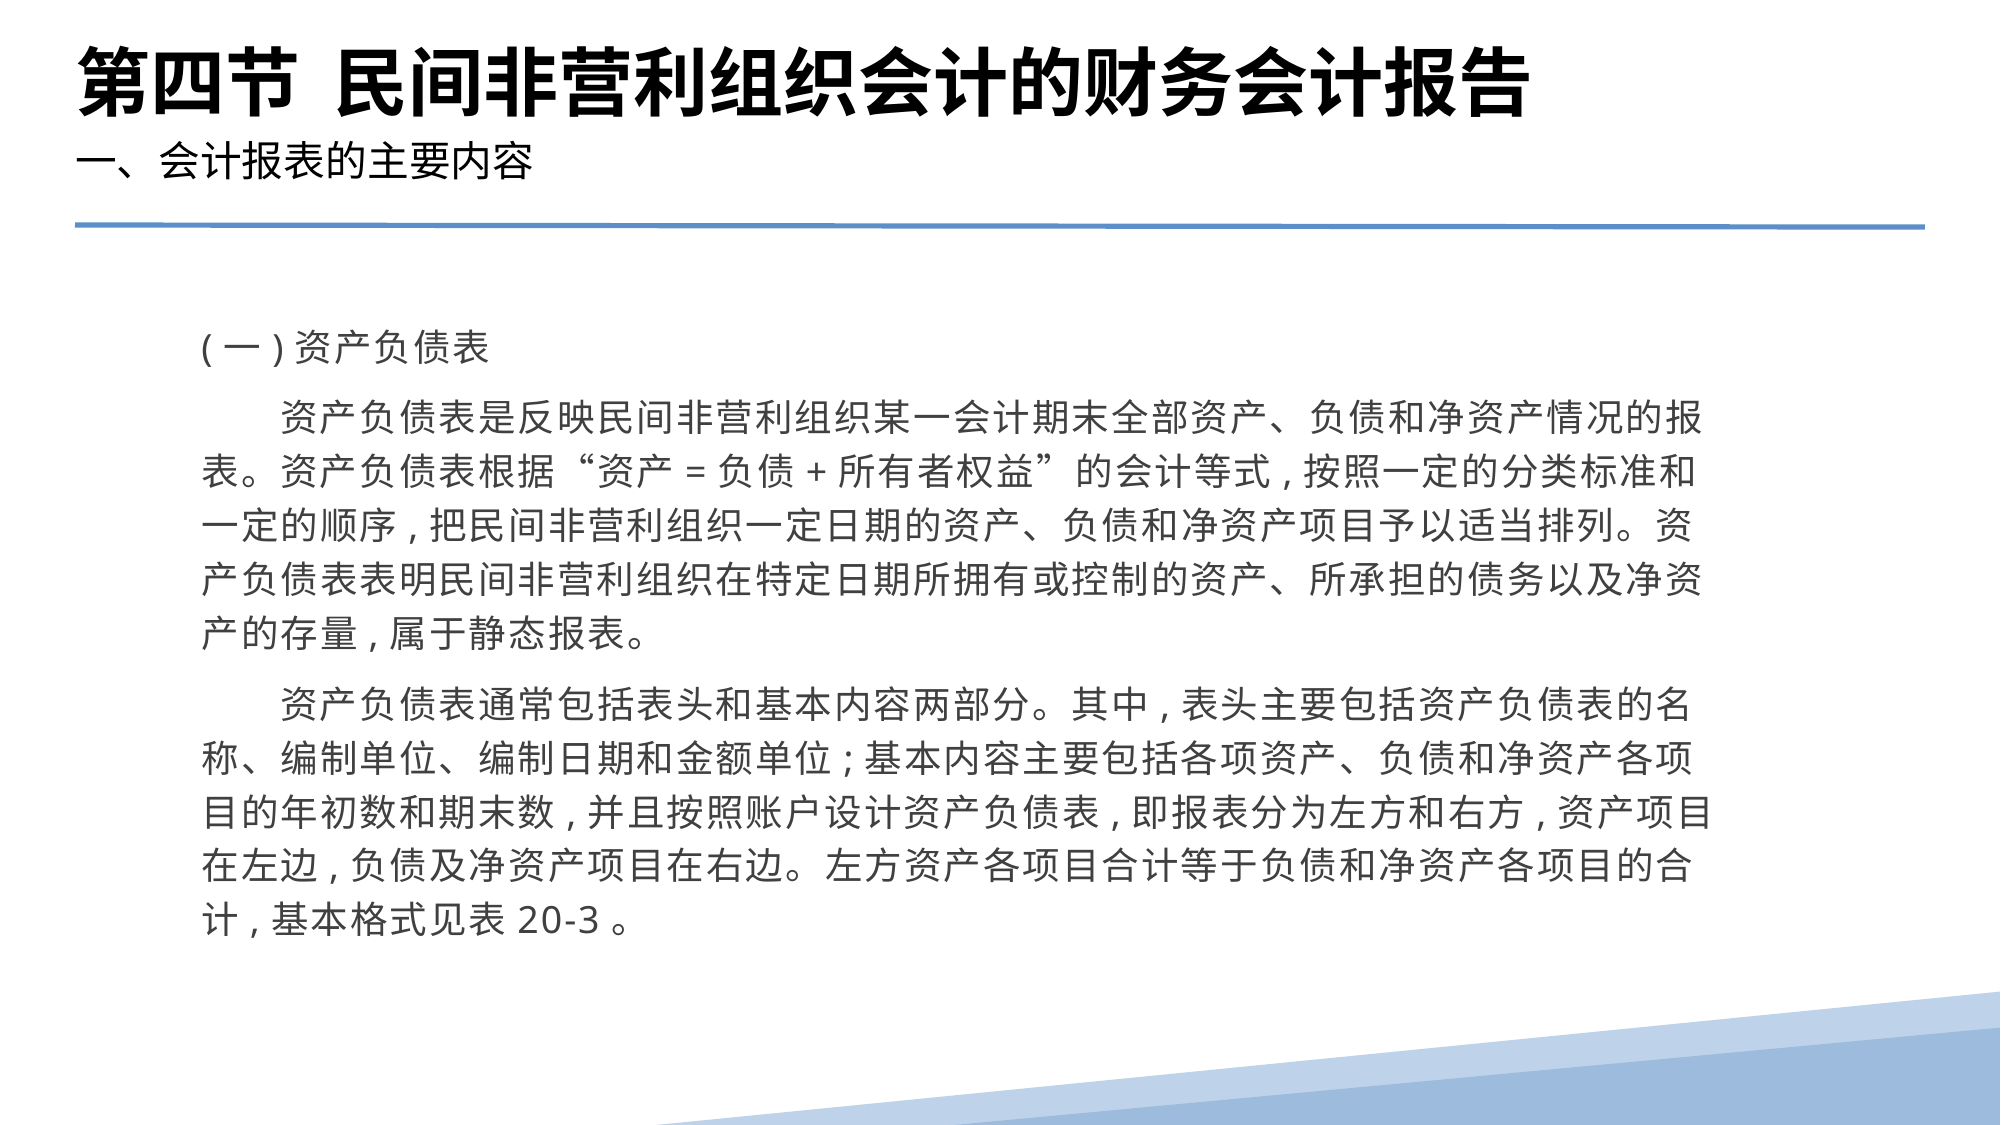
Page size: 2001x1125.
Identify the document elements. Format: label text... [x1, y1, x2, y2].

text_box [656, 991, 2000, 1125]
text_box 第四节 民间非营利组织会计的财务会计报告 [75, 24, 1925, 124]
text_box (一)资产负债表 资产负债表是反映民间非营利组织某一会计期末全部资产、负债和净资产情况的报表。资产负债表根据“资产=负债+所有者权益”的会计等式,按照一定的分类标准和一定的顺序,把民间非营利组织一定日期的资产、负债和净资产项目予以适当排列。资产负债表表明民间非营利组织在特定日期所拥有或控制的资产、所承担的债务以及净资产的存量,属于静态报表。 资产负债表通常包括表头和基本内容两部分。其中,表头主要包括资产负债表的名称、编制单位、编制日期和金额单位;基本内容主要包括各项资产、负债和净资产各项目的年初数和期末数,并且按照账户设计资产负债表,即报表分为左方和右方,资产项目在左边,负债及净资产项目在右边。左方资产各项目合计等于负债和净资产各项目的合计,基本格式见表20-3。 [191, 244, 1740, 1012]
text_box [74, 224, 1925, 228]
text_box 一、会计报表的主要内容 [75, 124, 1925, 200]
